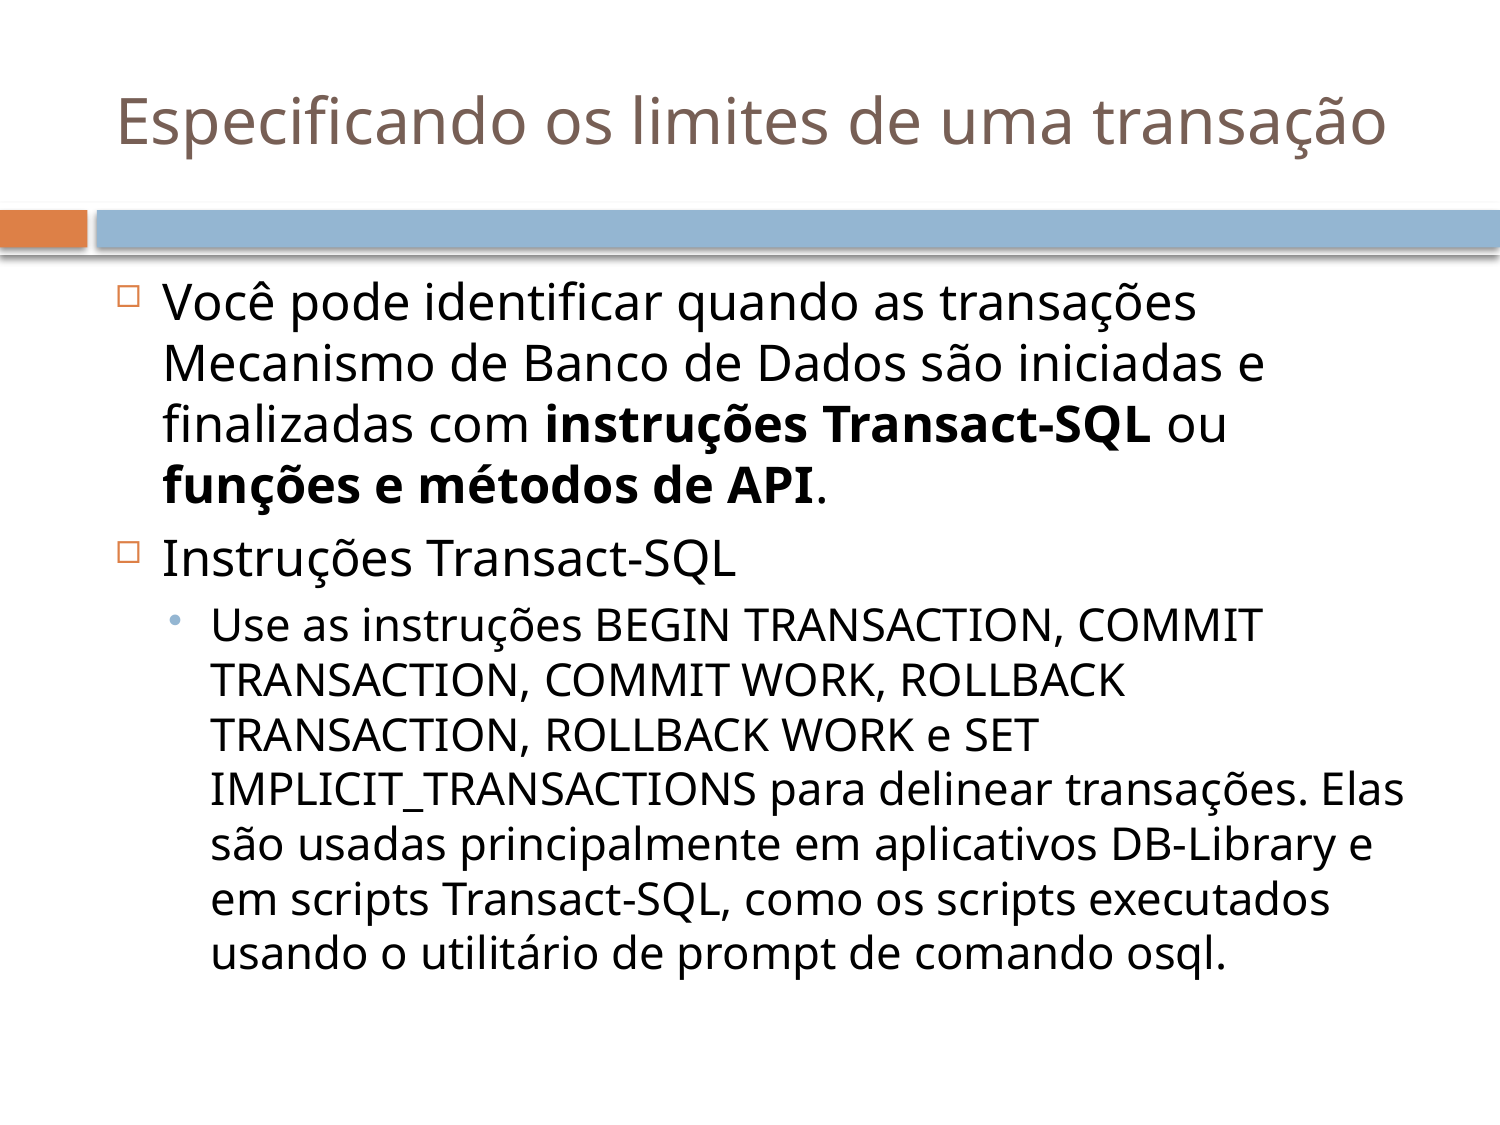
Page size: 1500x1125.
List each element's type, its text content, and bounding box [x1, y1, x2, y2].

list Você pode identificar quando as transações Mecanismo de Banco de Dados são iniciadas e finalizadas com instruções Transact-SQL ou funções e métodos de API. Instruções Transact-SQL Use as instruções BEGIN TRANSACTION, COMMIT TRANSACTION, COMMIT WORK, ROLLBACK TRANSACTION, ROLLBACK WORK e SET IMPLICIT_TRANSACTIONS para delinear transações. Elas são usadas principalmente em aplicativos DB-Library e em scripts Transact-SQL, como os scripts executados usando o utilitário de prompt de comando osql. [100, 262, 1438, 1000]
title Especificando os limites de uma transação [100, 37, 1438, 200]
